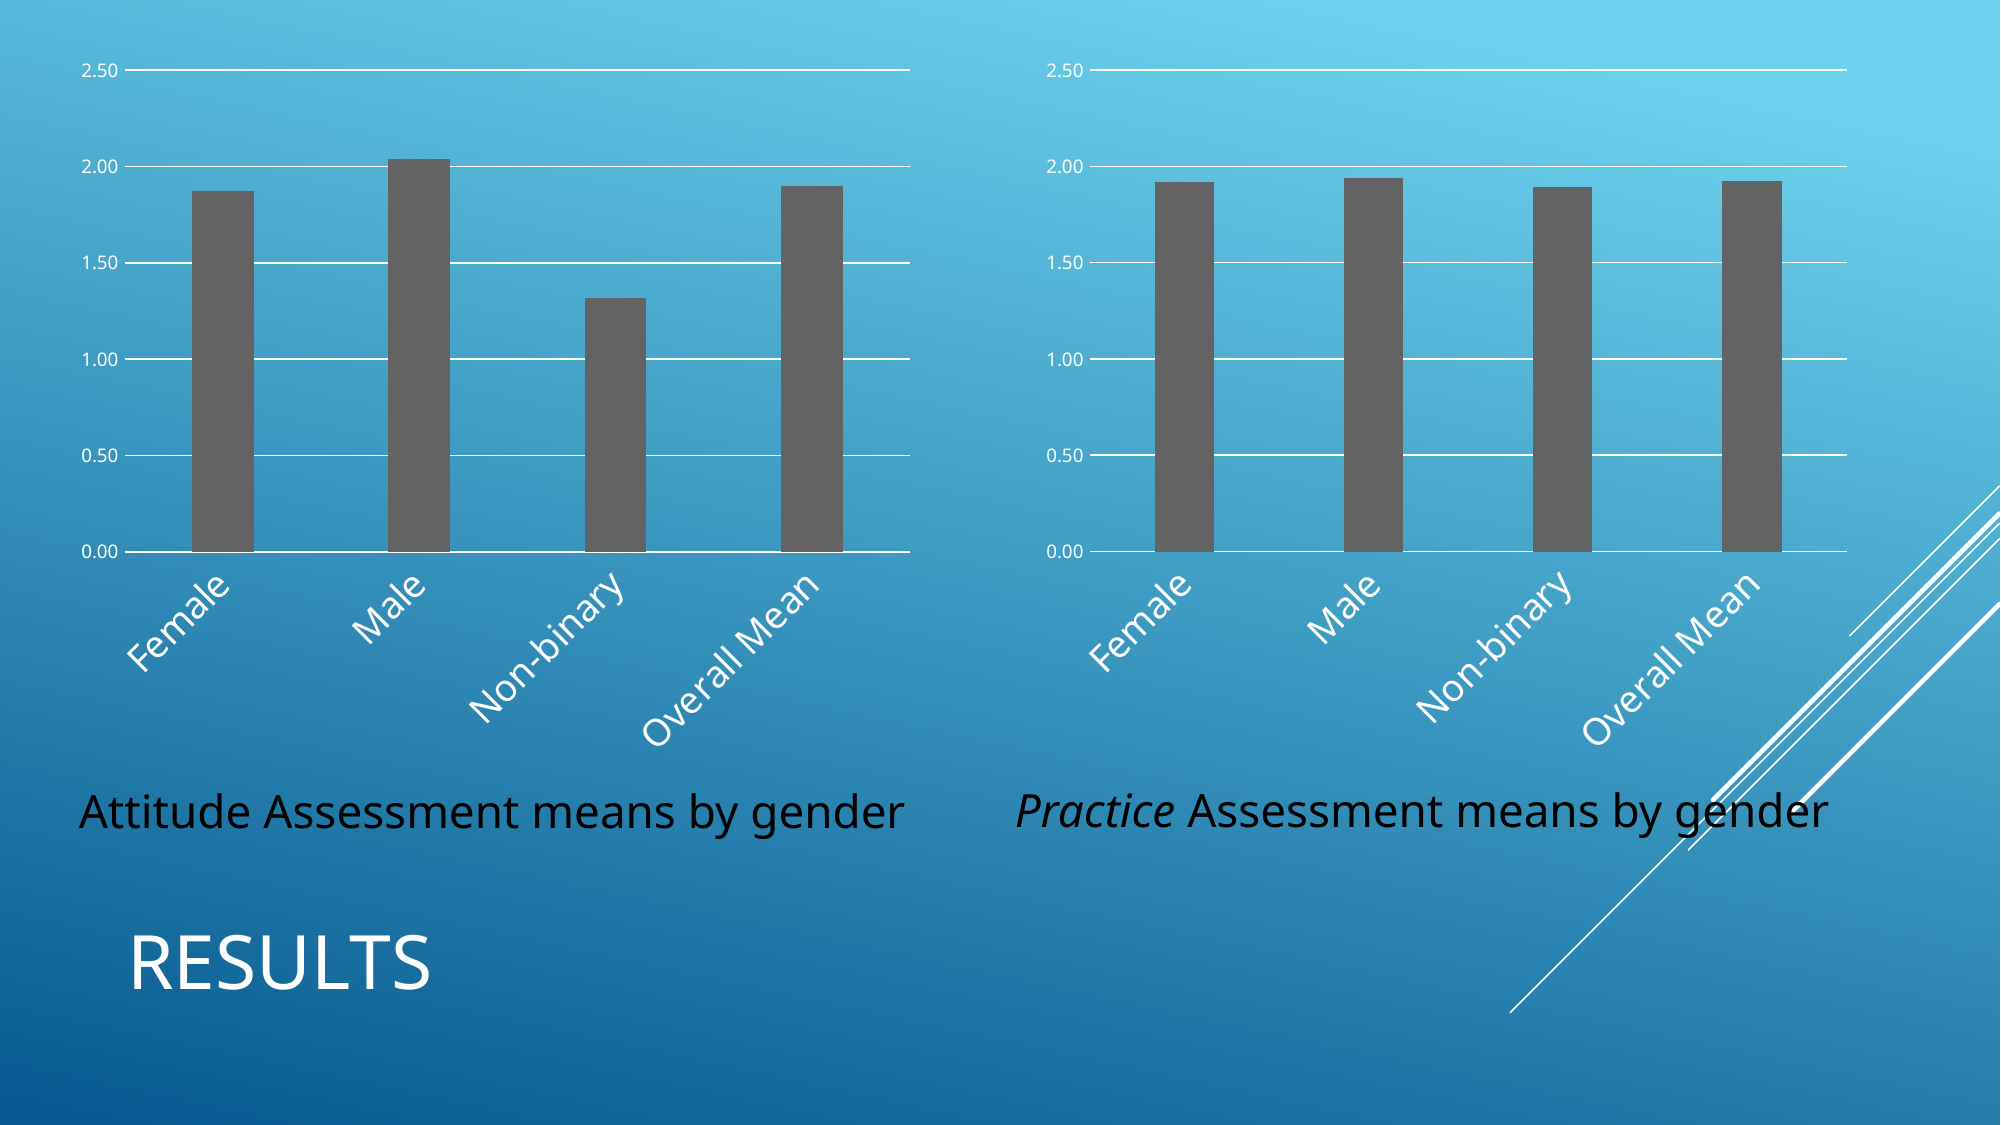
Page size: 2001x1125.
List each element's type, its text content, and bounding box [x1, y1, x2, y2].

chart [63, 41, 928, 775]
chart [1029, 41, 1864, 775]
text_box Attitude Assessment means by gender [63, 774, 999, 890]
text_box Practice Assessment means by gender [999, 774, 1938, 890]
title Results [112, 890, 1513, 1083]
